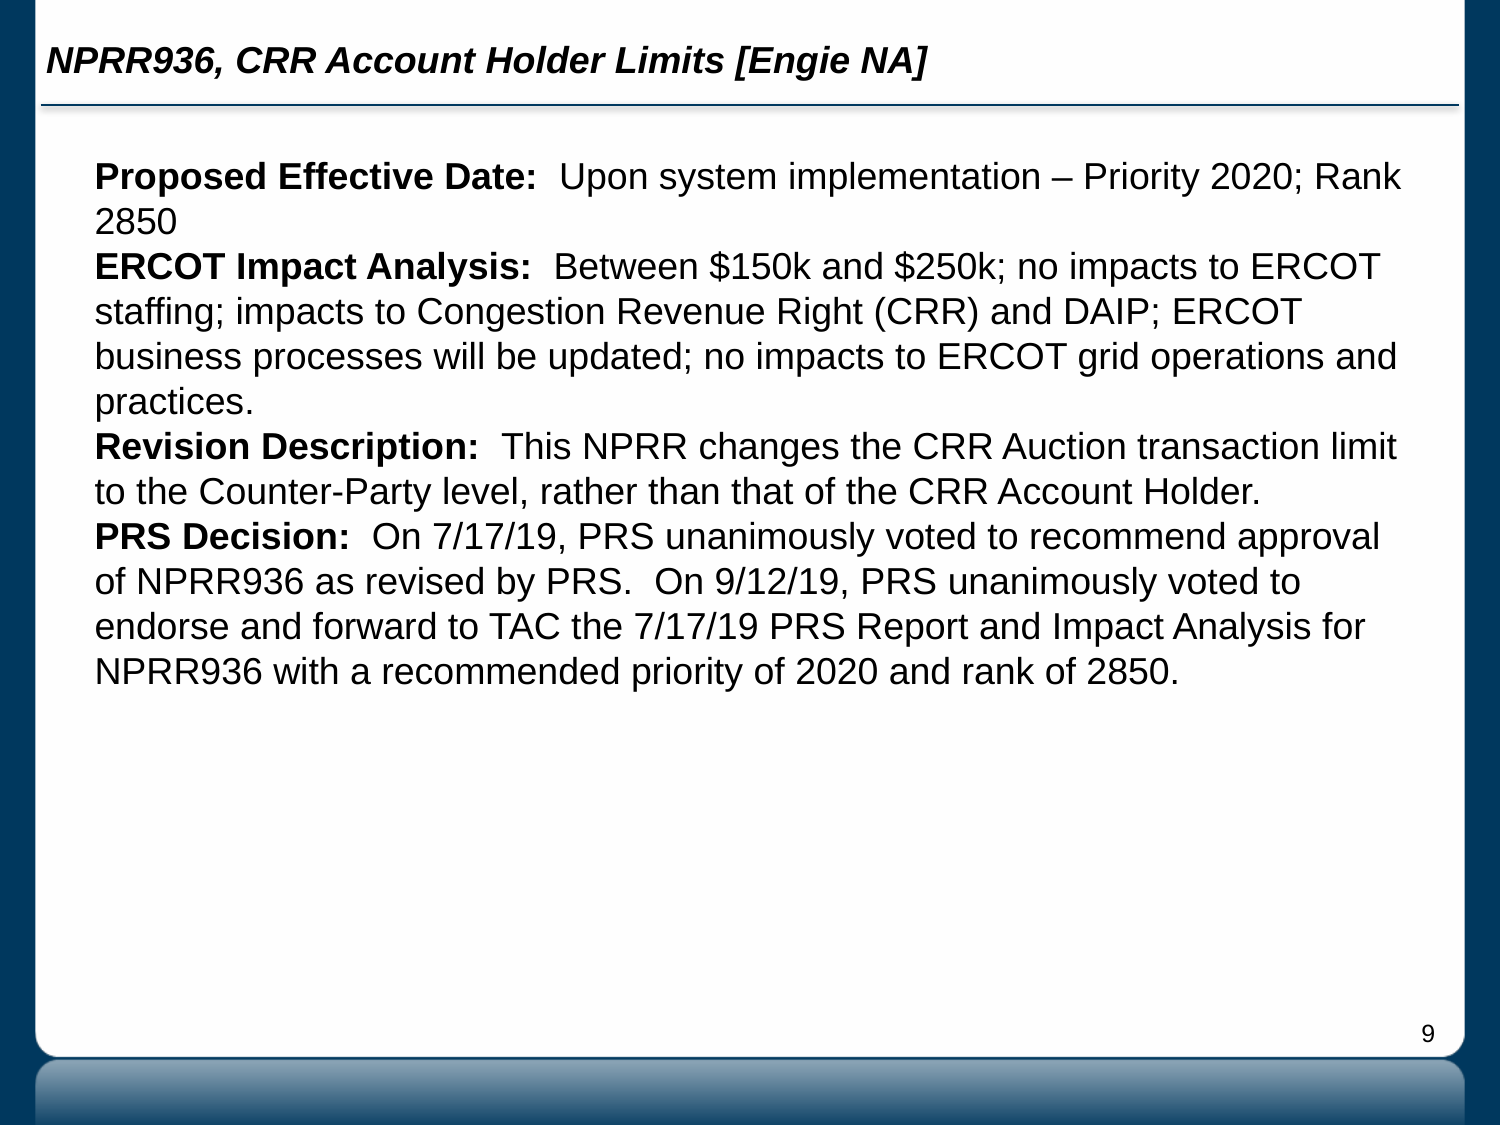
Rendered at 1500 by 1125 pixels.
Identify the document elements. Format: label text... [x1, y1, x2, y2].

title NPRR936, CRR Account Holder Limits [Engie NA] [31, 20, 1464, 97]
text_box Proposed Effective Date: Upon system implementation – Priority 2020; Rank 2850 ERCOT Impact Analysis: Between $150k and $250k; no impacts to ERCOT staffing; impacts to Congestion Revenue Right (CRR) and DAIP; ERCOT business processes will be updated; no impacts to ERCOT grid operations and practices. Revision Description: This NPRR changes the CRR Auction transaction limit to the Counter-Party level, rather than that of the CRR Account Holder. PRS Decision: On 7/17/19, PRS unanimously voted to recommend approval of NPRR936 as revised by PRS. On 9/12/19, PRS unanimously voted to endorse and forward to TAC the 7/17/19 PRS Report and Impact Analysis for NPRR936 with a recommended priority of 2020 and rank of 2850. [79, 144, 1419, 699]
picture [35, 0, 1465, 1125]
